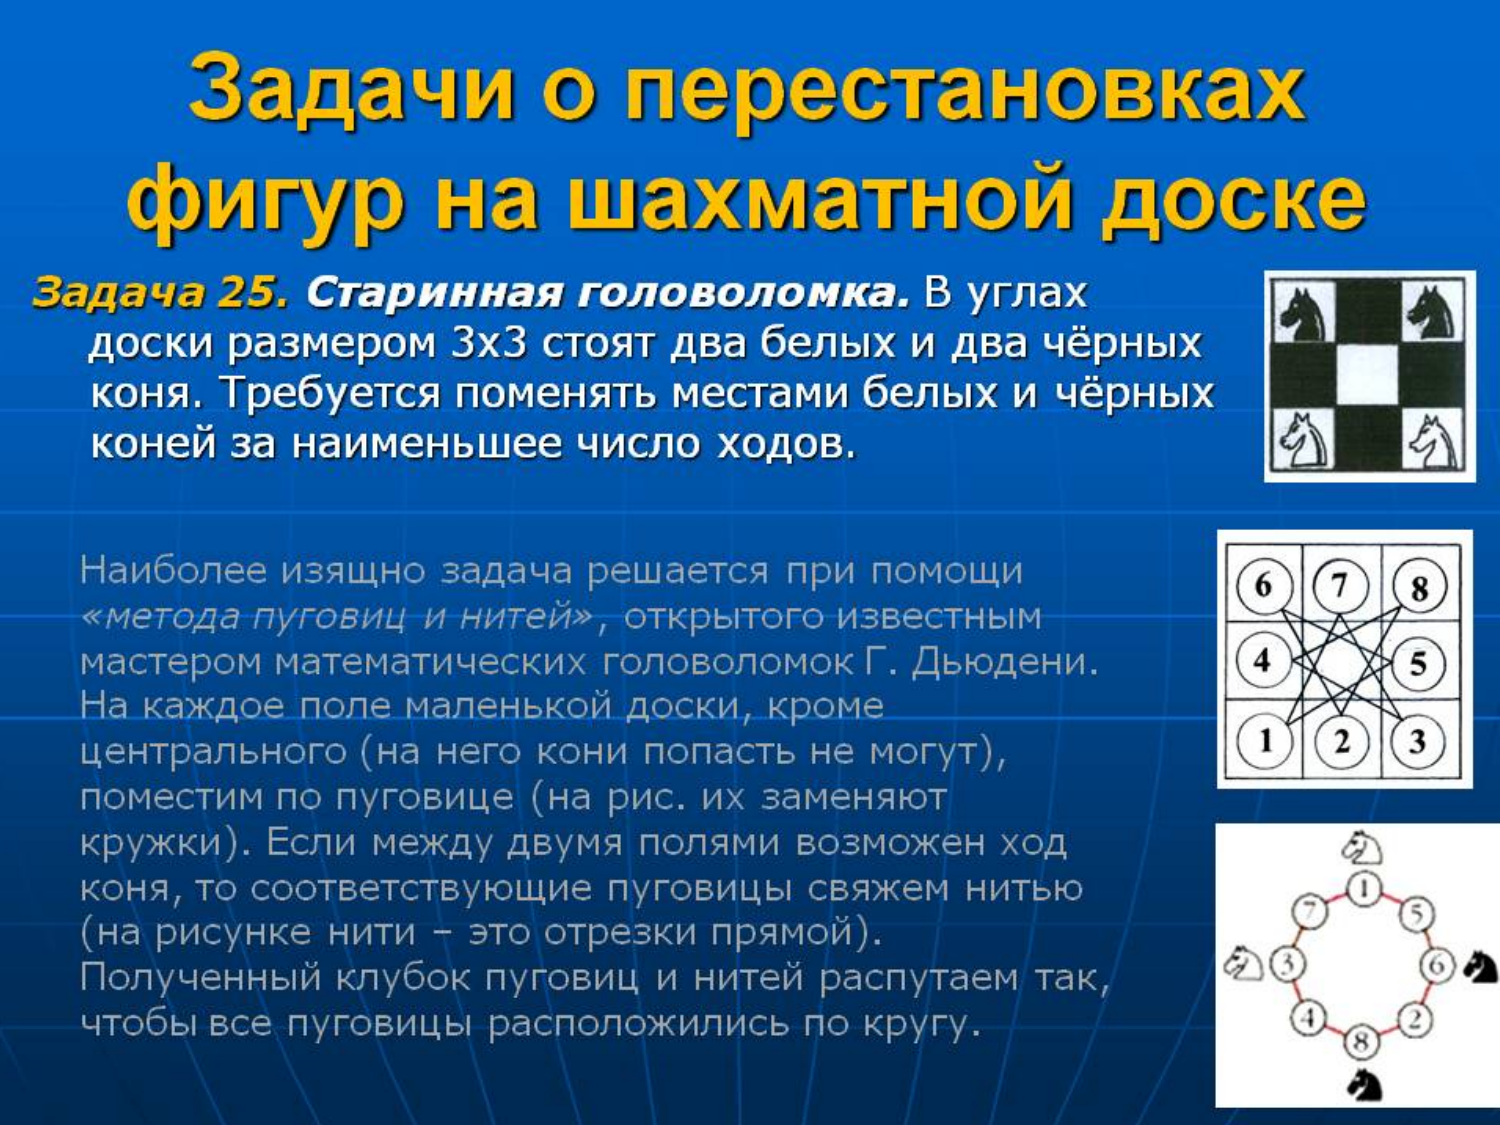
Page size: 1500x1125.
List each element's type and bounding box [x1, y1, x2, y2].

list [0, 0, 1500, 1125]
